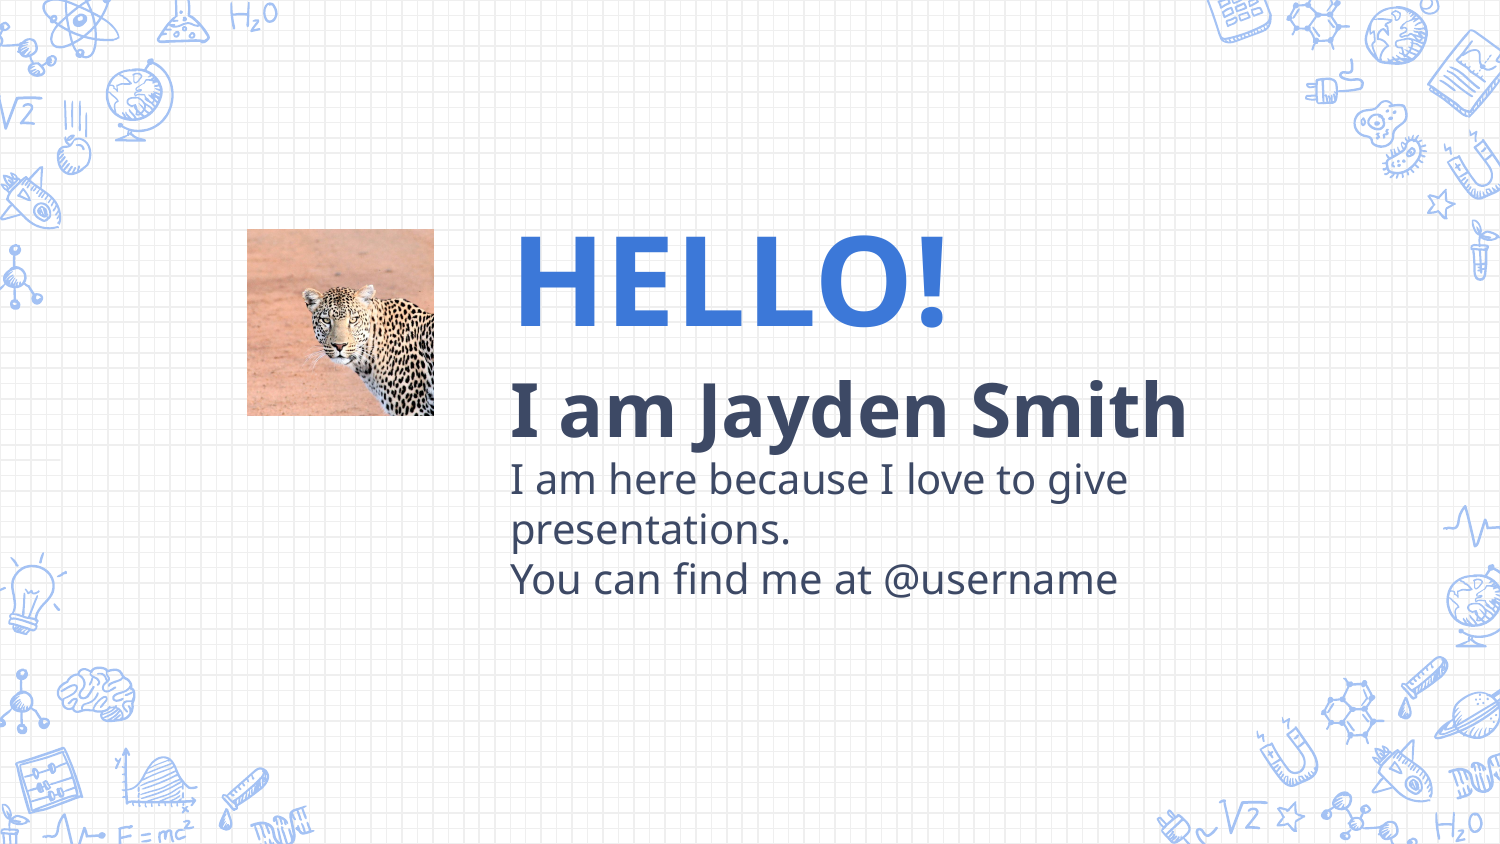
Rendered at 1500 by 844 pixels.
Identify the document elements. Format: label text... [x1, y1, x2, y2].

picture [247, 229, 434, 416]
list I am Jayden Smith I am here because I love to give presentations. You can find me at @username [495, 347, 1257, 752]
title HELLO! [495, 176, 1257, 347]
